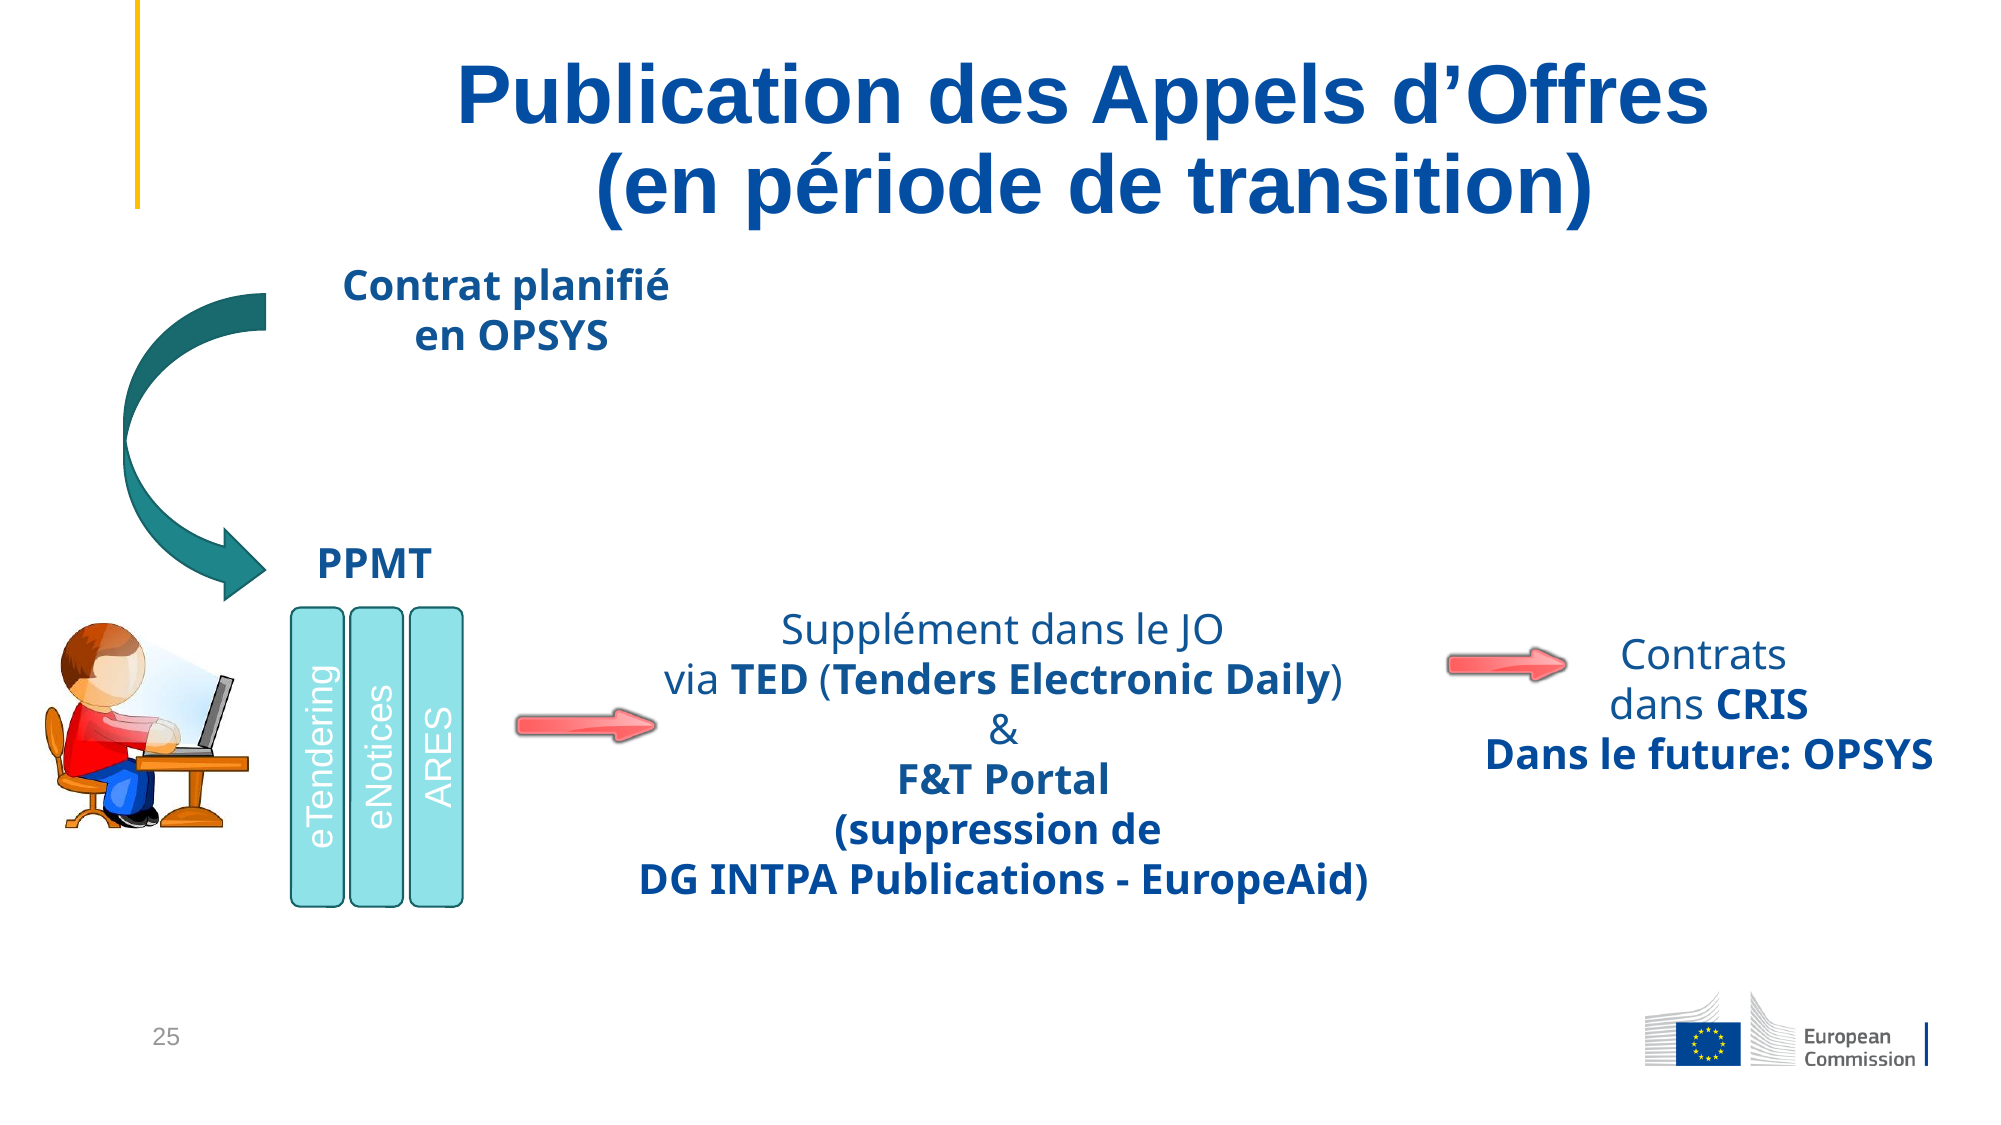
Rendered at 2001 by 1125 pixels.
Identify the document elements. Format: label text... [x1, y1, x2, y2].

title Publication des Appels d’Offres (en période de transition) [169, 103, 2000, 232]
text_box ARES [408, 606, 464, 908]
text_box [123, 293, 267, 602]
picture [511, 703, 666, 749]
picture [1645, 991, 1928, 1066]
picture [1443, 642, 1575, 688]
text_box eNotices [349, 606, 405, 908]
text_box Contrats dans CRIS Dans le future: OPSYS [1469, 619, 1949, 786]
text_box eTendering [289, 606, 345, 908]
text_box Supplément dans le JO via TED (Tenders Electronic Daily) & F&T Portal (suppression de DG INTPA Publications - EuropeAid) [623, 595, 1384, 961]
text_box PPMT [288, 529, 460, 595]
slide_number 25 [137, 1005, 588, 1066]
picture [39, 617, 253, 831]
text_box Contrat planifié en OPSYS [327, 251, 696, 367]
